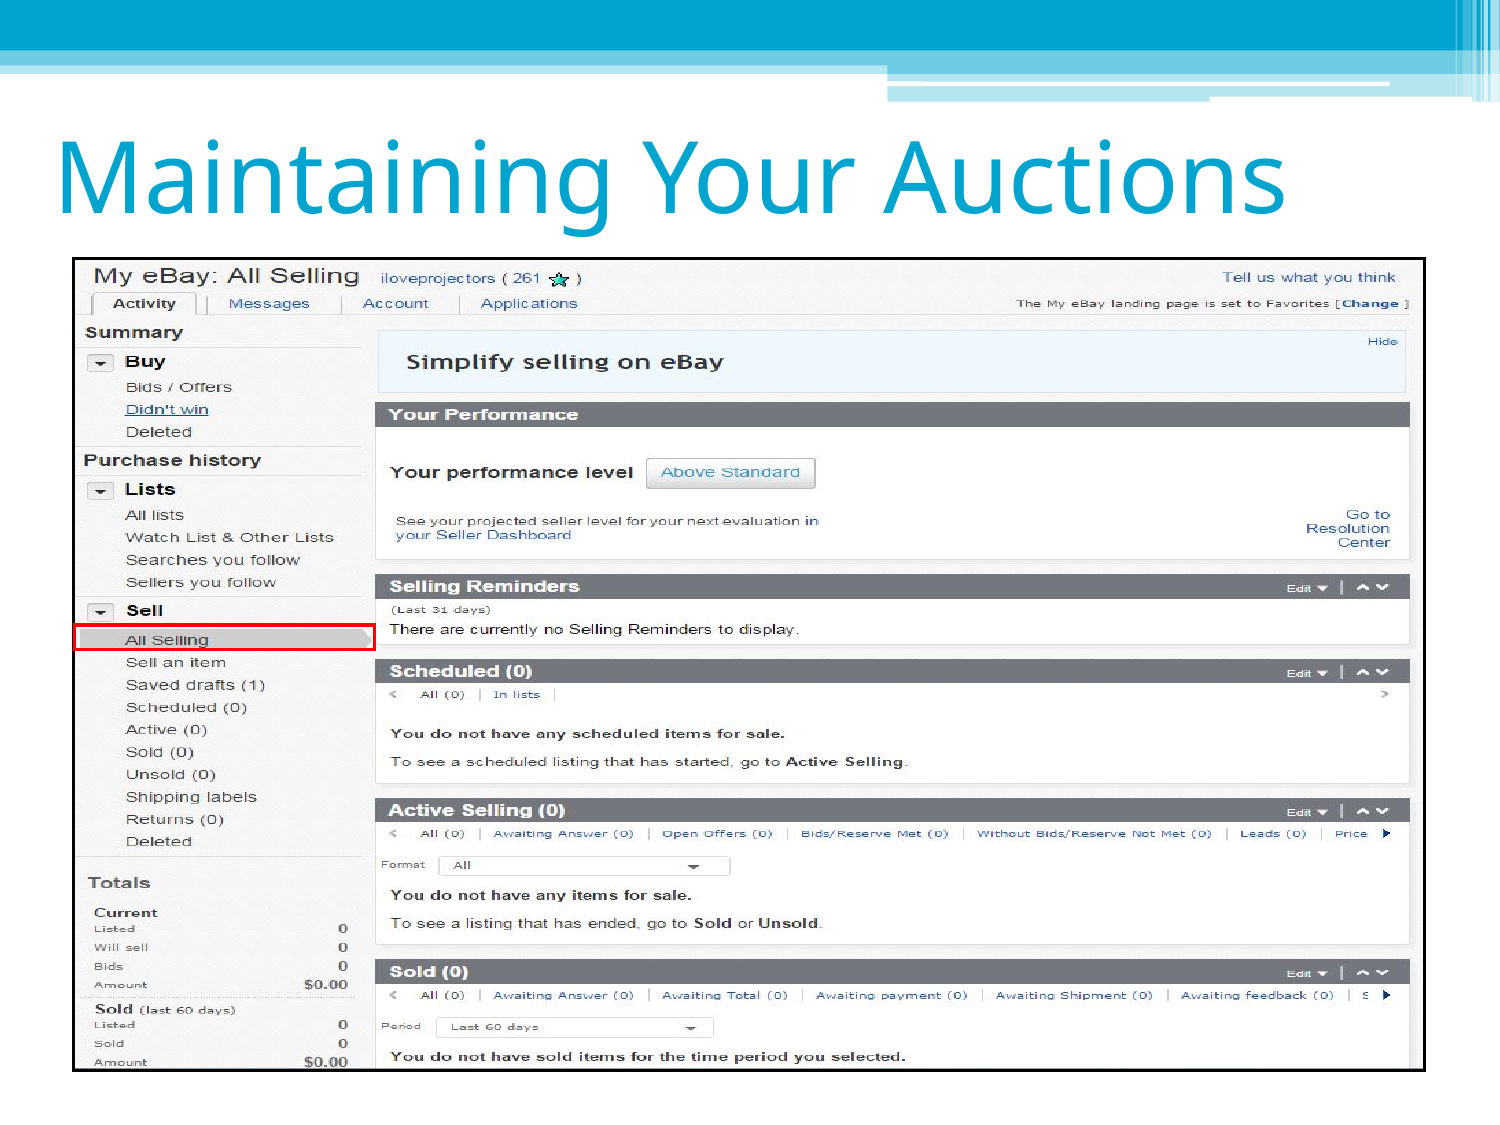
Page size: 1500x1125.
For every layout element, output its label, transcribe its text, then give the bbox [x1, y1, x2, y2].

picture [74, 259, 1423, 1069]
title Maintaining Your Auctions [39, 87, 1500, 261]
